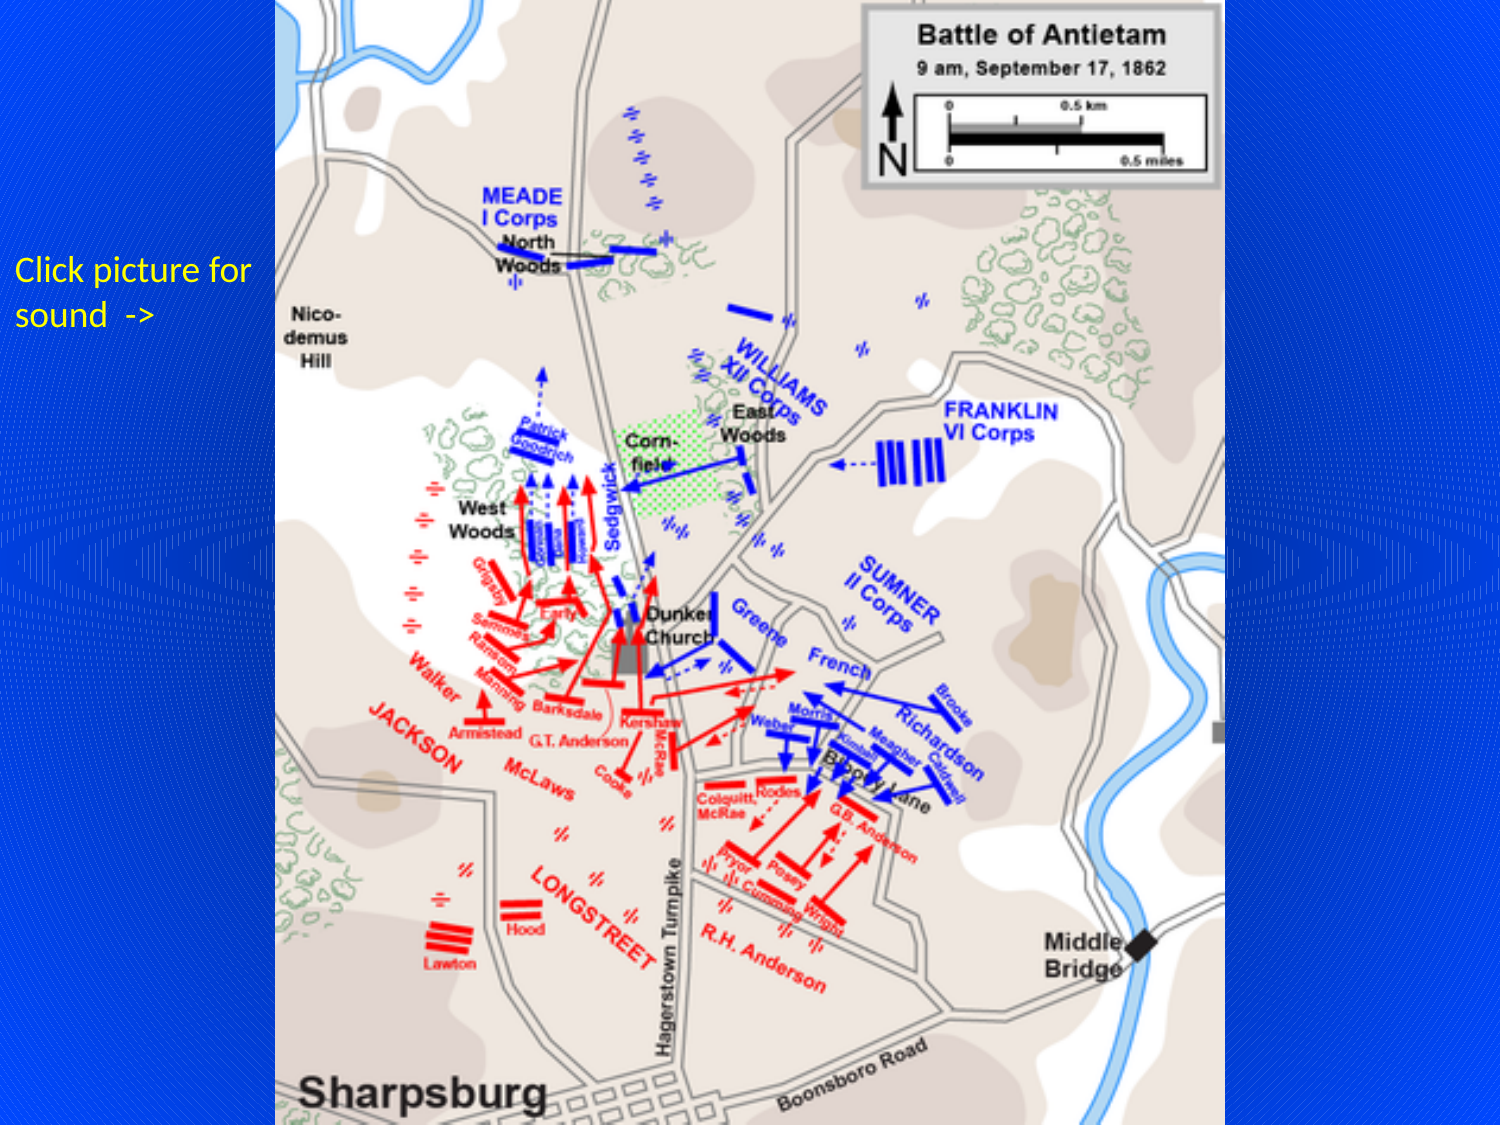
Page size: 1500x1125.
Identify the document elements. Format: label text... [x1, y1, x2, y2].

text_box Click picture for sound -> [0, 237, 269, 343]
picture [274, 0, 1226, 1125]
